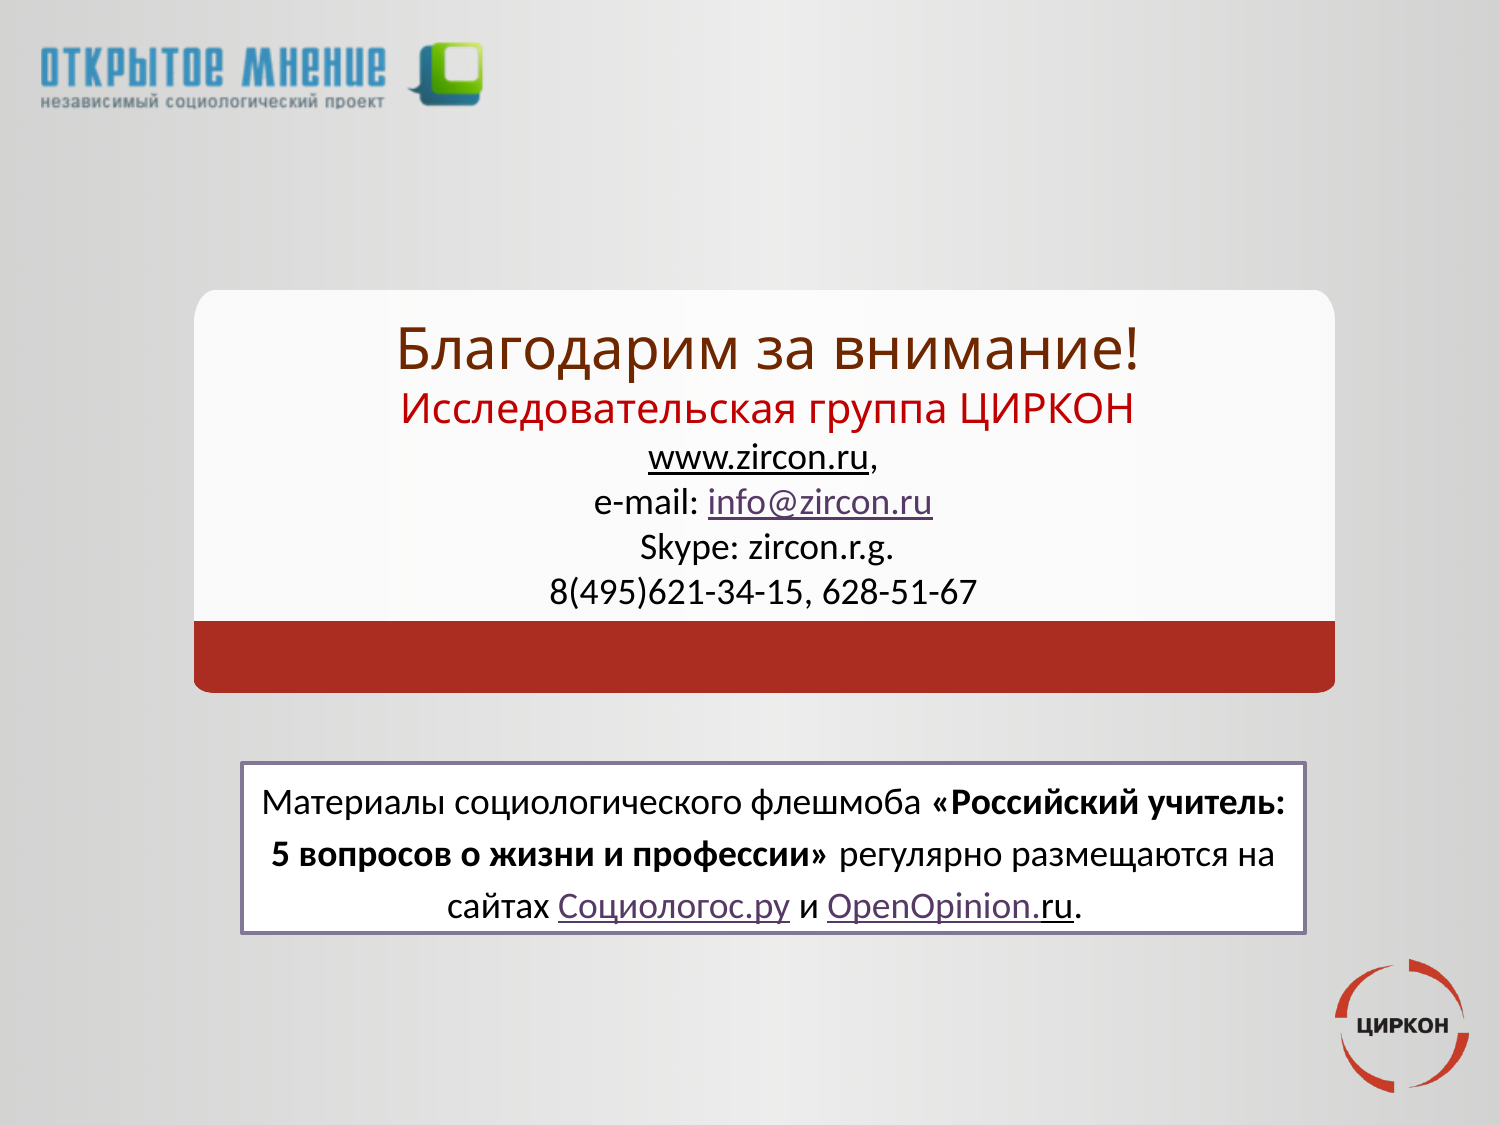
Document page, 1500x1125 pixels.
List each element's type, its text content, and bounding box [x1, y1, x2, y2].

picture [0, 0, 1500, 1125]
text_box Материалы социологического флешмоба «Российский учитель: 5 вопросов о жизни и профессии» регулярно размещаются на сайтах Социологос.ру и OpenOpinion.ru. [240, 761, 1307, 935]
